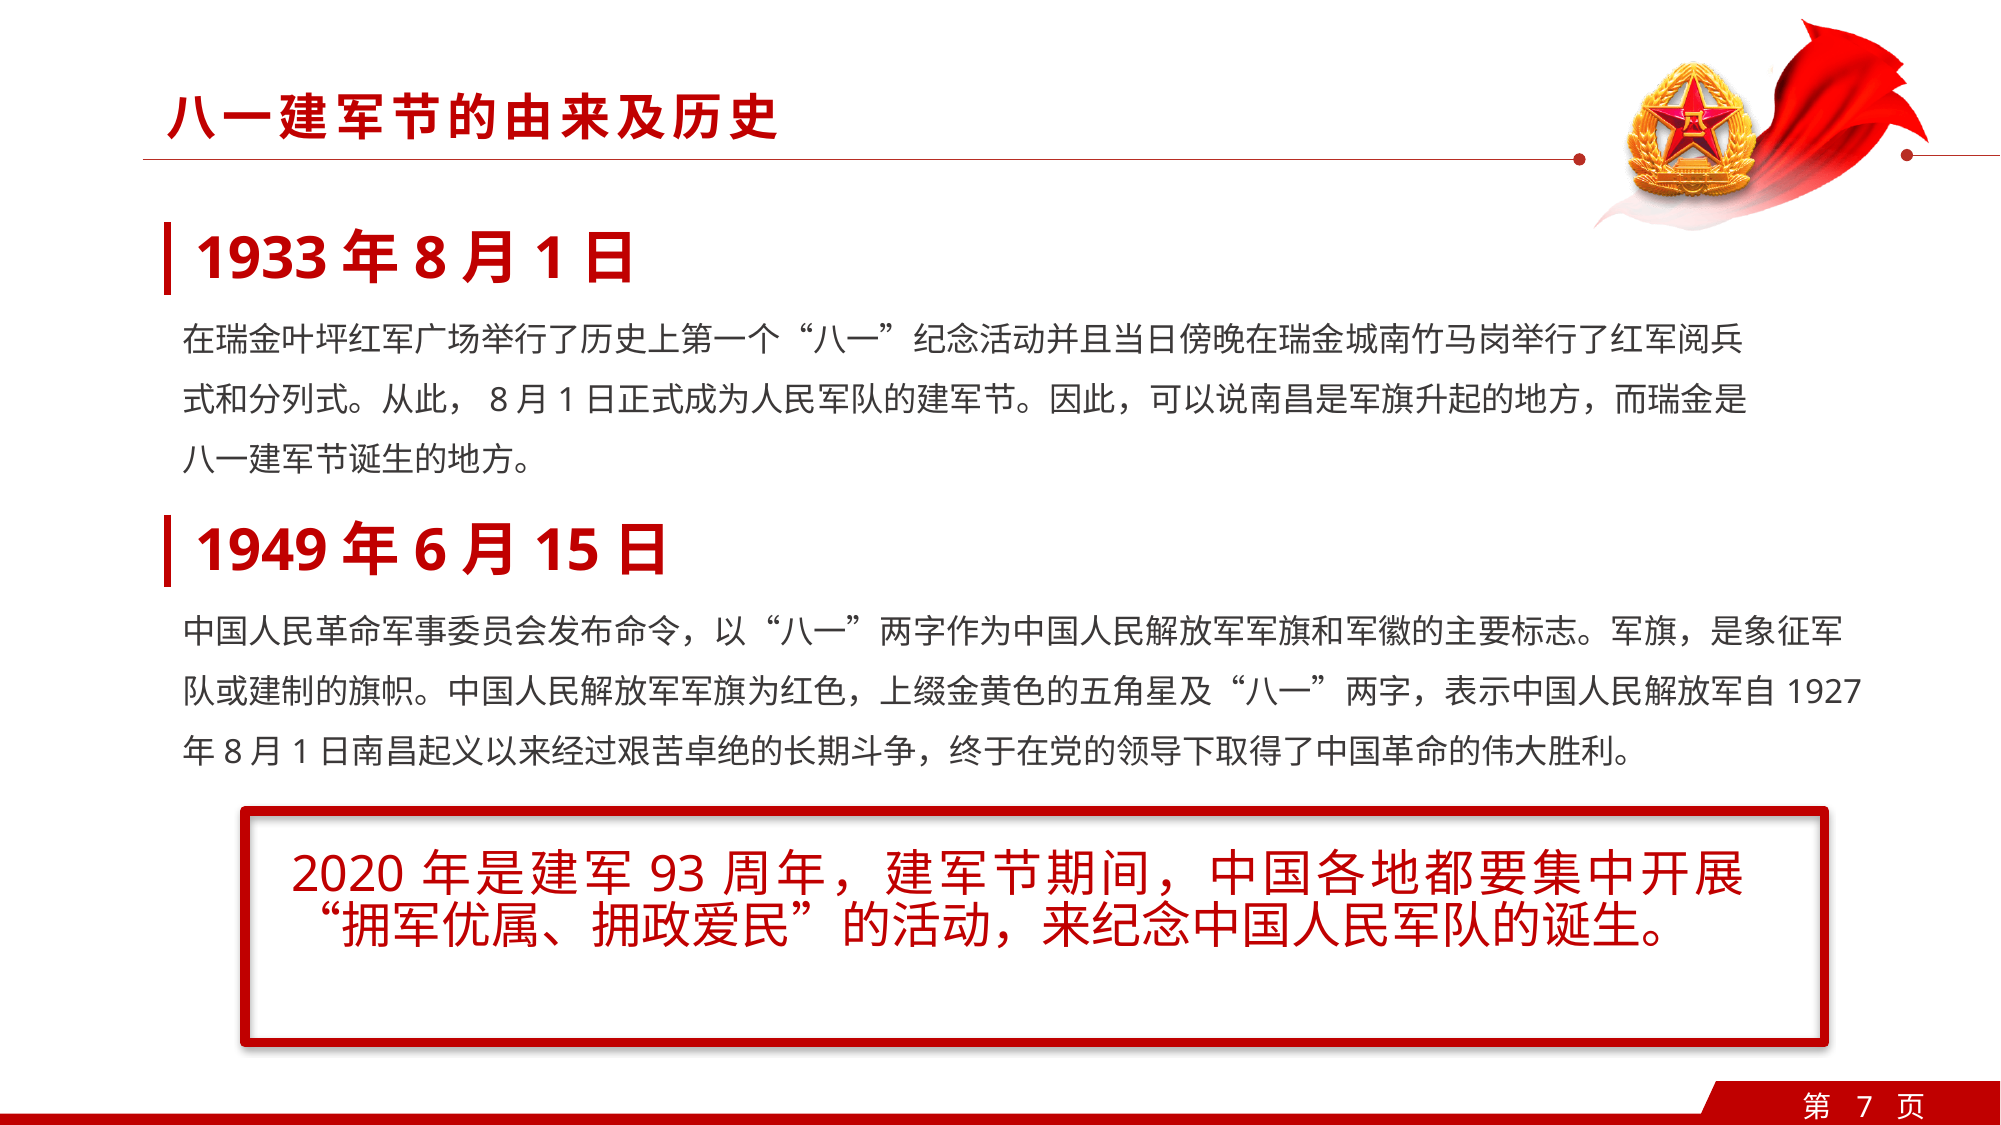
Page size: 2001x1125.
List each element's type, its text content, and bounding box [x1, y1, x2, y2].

text_box 2020年是建军93周年，建军节期间，中国各地都要集中开展“拥军优属、拥政爱民”的活动，来纪念中国人民军队的诞生。 [276, 842, 1760, 962]
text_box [167, 212, 1403, 299]
picture [1581, 0, 1938, 244]
text_box 在瑞金叶坪红军广场举行了历史上第一个“八一”纪念活动并且当日傍晚在瑞金城南竹马岗举行了红军阅兵式和分列式。从此，8月1日正式成为人民军队的建军节。因此，可以说南昌是军旗升起的地方，而瑞金是八一建军节诞生的地方。 [167, 291, 1783, 486]
text_box [244, 810, 1825, 1043]
text_box 八一建军节的由来及历史 [151, 47, 812, 153]
text_box 中国人民革命军事委员会发布命令，以“八一”两字作为中国人民解放军军旗和军徽的主要标志。军旗，是象征军队或建制的旗帜。中国人民解放军军旗为红色，上缀金黄色的五角星及“八一”两字，表示中国人民解放军自1927年8月1日南昌起义以来经过艰苦卓绝的长期斗争，终于在党的领导下取得了中国革命的伟大胜利。 [167, 583, 1888, 778]
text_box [167, 504, 1403, 591]
